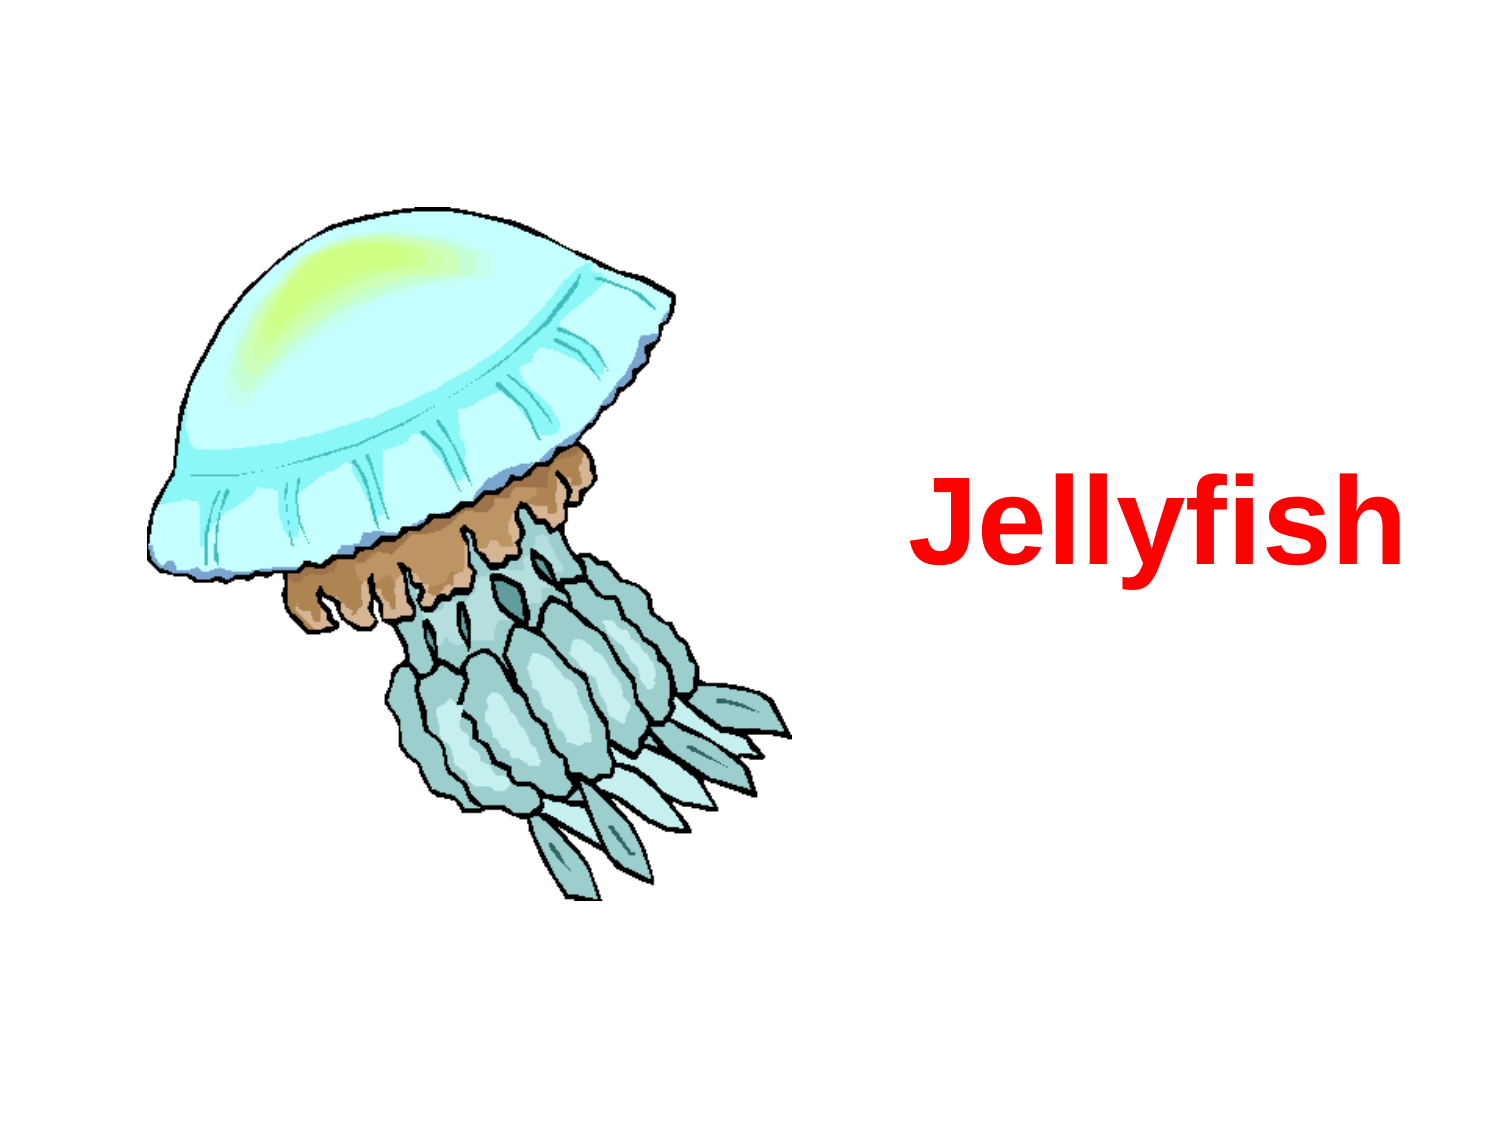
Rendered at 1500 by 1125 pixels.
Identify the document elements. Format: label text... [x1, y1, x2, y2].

picture [147, 207, 792, 901]
title Jellyfish [868, 420, 1449, 608]
